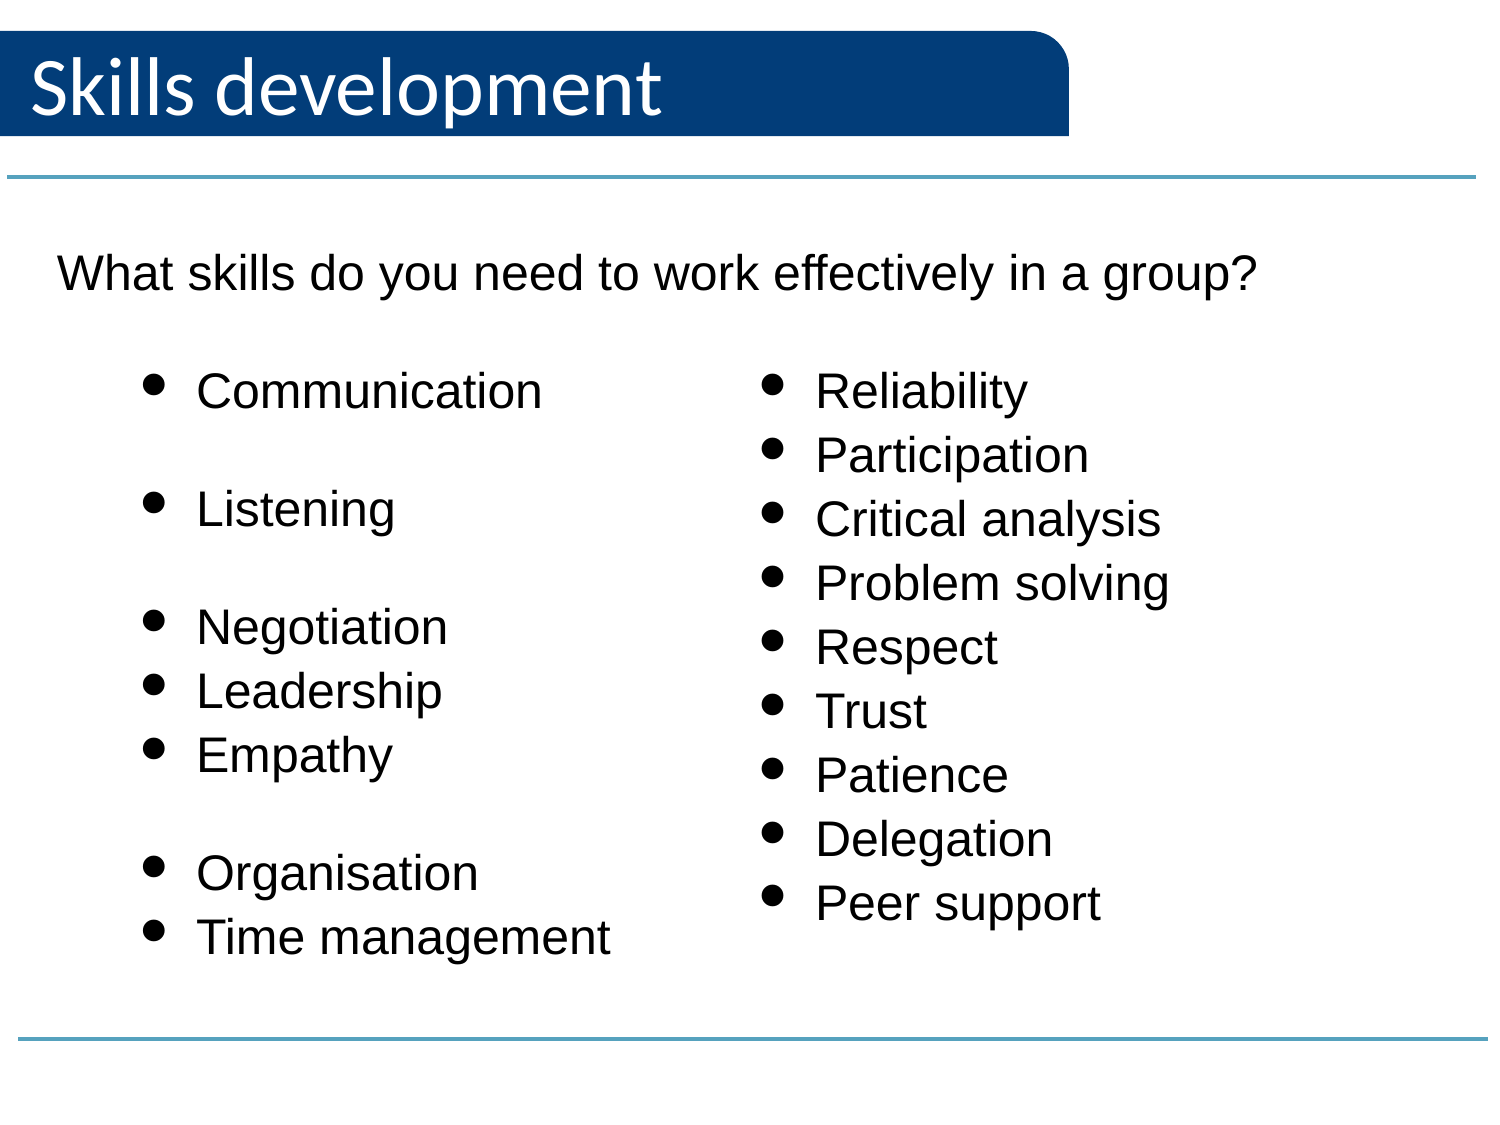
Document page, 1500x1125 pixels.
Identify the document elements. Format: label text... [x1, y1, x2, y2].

title Skills development [15, 33, 1050, 132]
text_box What skills do you need to work effectively in a group? [42, 232, 1274, 308]
text_box Communication Listening Negotiation Leadership Empathy Organisation Time management Reliability Participation Critical analysis Problem solving Respect Trust Patience Delegation Peer support [125, 358, 1393, 911]
